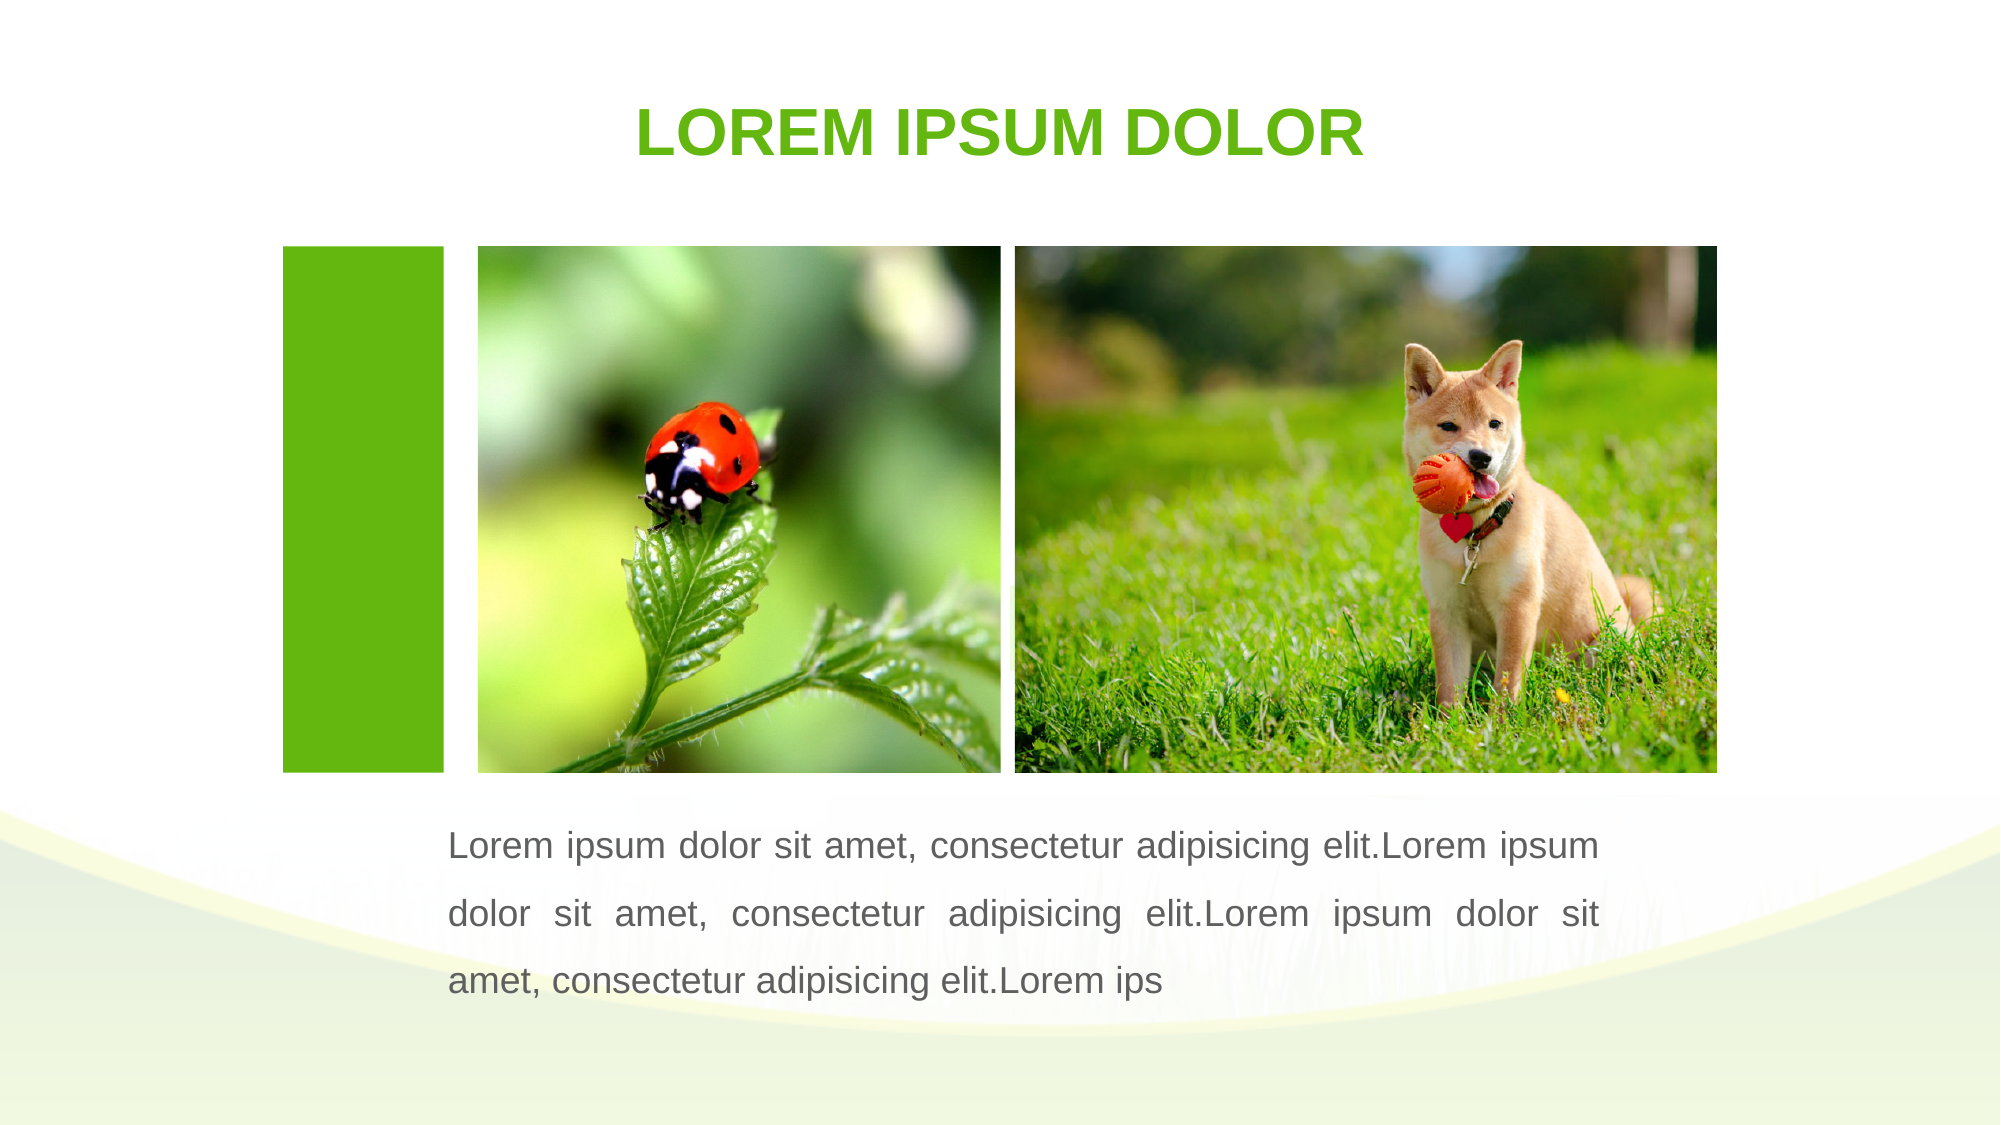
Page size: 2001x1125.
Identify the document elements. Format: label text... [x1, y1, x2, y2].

text_box [477, 245, 1002, 774]
text_box Lorem ipsum dolor sit amet, consectetur adipisicing elit.Lorem ipsum dolor sit amet, consectetur adipisicing elit.Lorem ipsum dolor sit amet, consectetur adipisicing elit.Lorem ips [433, 791, 1615, 1084]
text_box LOREM IPSUM DOLOR [371, 43, 1630, 175]
text_box [1010, 585, 1014, 671]
text_box [1014, 245, 1718, 774]
text_box [283, 246, 444, 773]
